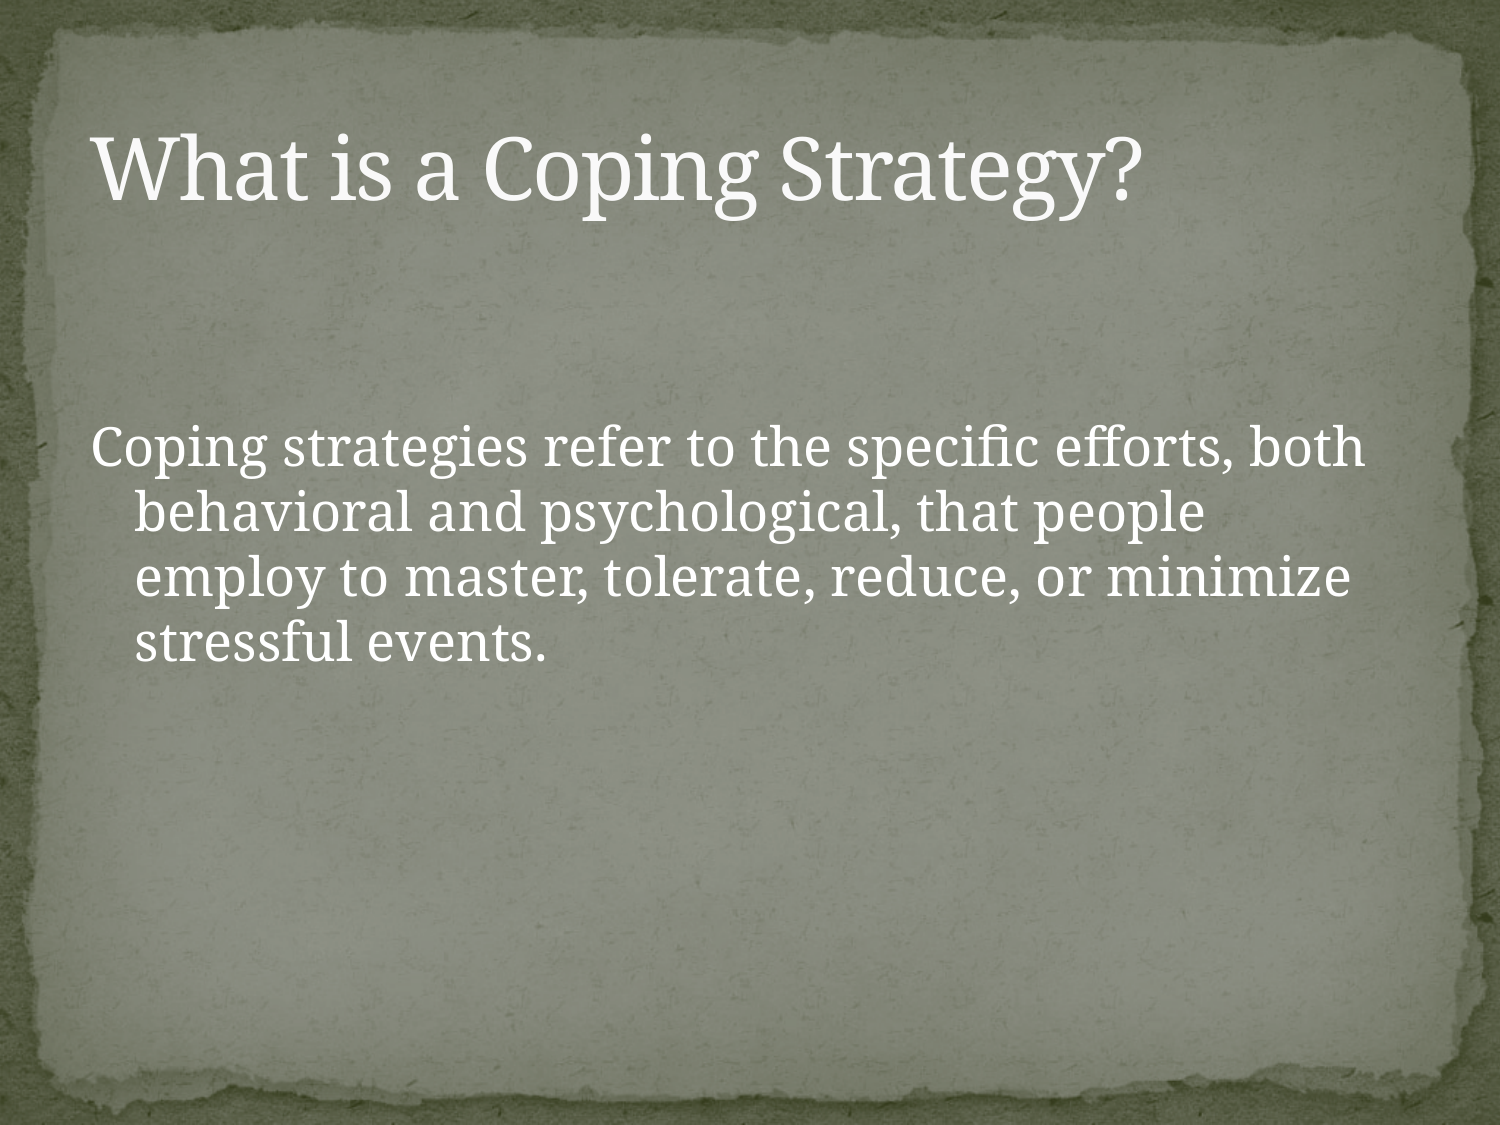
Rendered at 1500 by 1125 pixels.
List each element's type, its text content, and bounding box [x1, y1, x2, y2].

list Coping strategies refer to the specific efforts, both behavioral and psychological, that people employ to master, tolerate, reduce, or minimize stressful events. [74, 249, 1426, 1001]
title What is a Coping Strategy? [74, 24, 1425, 225]
